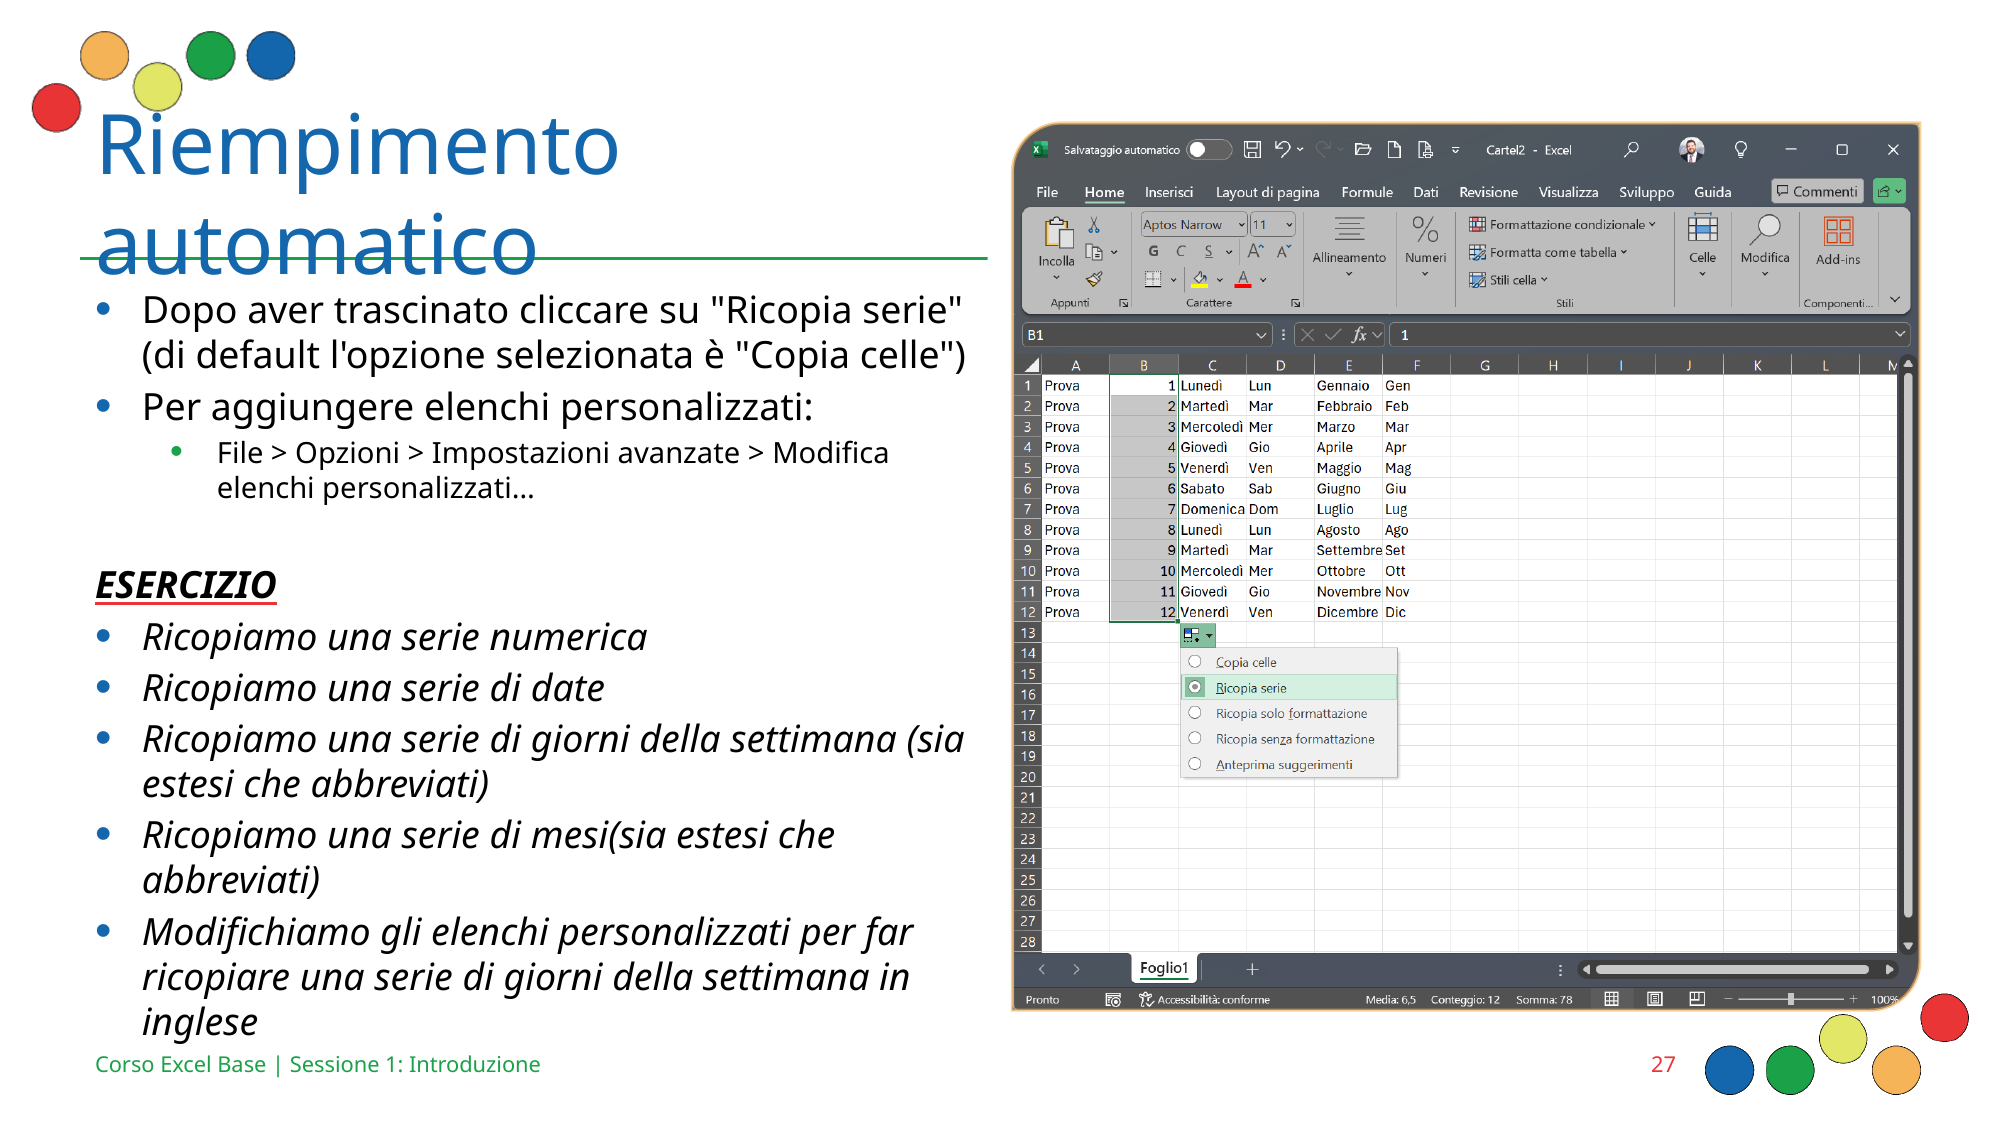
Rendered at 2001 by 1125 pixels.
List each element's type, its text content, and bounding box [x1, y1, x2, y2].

footer Corso Excel Base | Sessione 1: Introduzione [80, 1035, 1571, 1096]
list Dopo aver trascinato cliccare su "Ricopia serie" (di default l'opzione selezionata è "Copia celle") Per aggiungere elenchi personalizzati: File > Opzioni > Impostazioni avanzate > Modifica elenchi personalizzati… ESERCIZIO Ricopiamo una serie numerica Ricopiamo una serie di date Ricopiamo una serie di giorni della settimana (sia estesi che abbreviati) Ricopiamo una serie di mesi(sia estesi che abbreviati) Modifichiamo gli elenchi personalizzati per far ricopiare una serie di giorni della settimana in inglese [80, 278, 988, 1011]
picture [1012, 122, 1971, 1096]
picture [29, 30, 295, 135]
title Riempimento automatico [80, 123, 988, 259]
slide_number 27 [1583, 1035, 1692, 1096]
